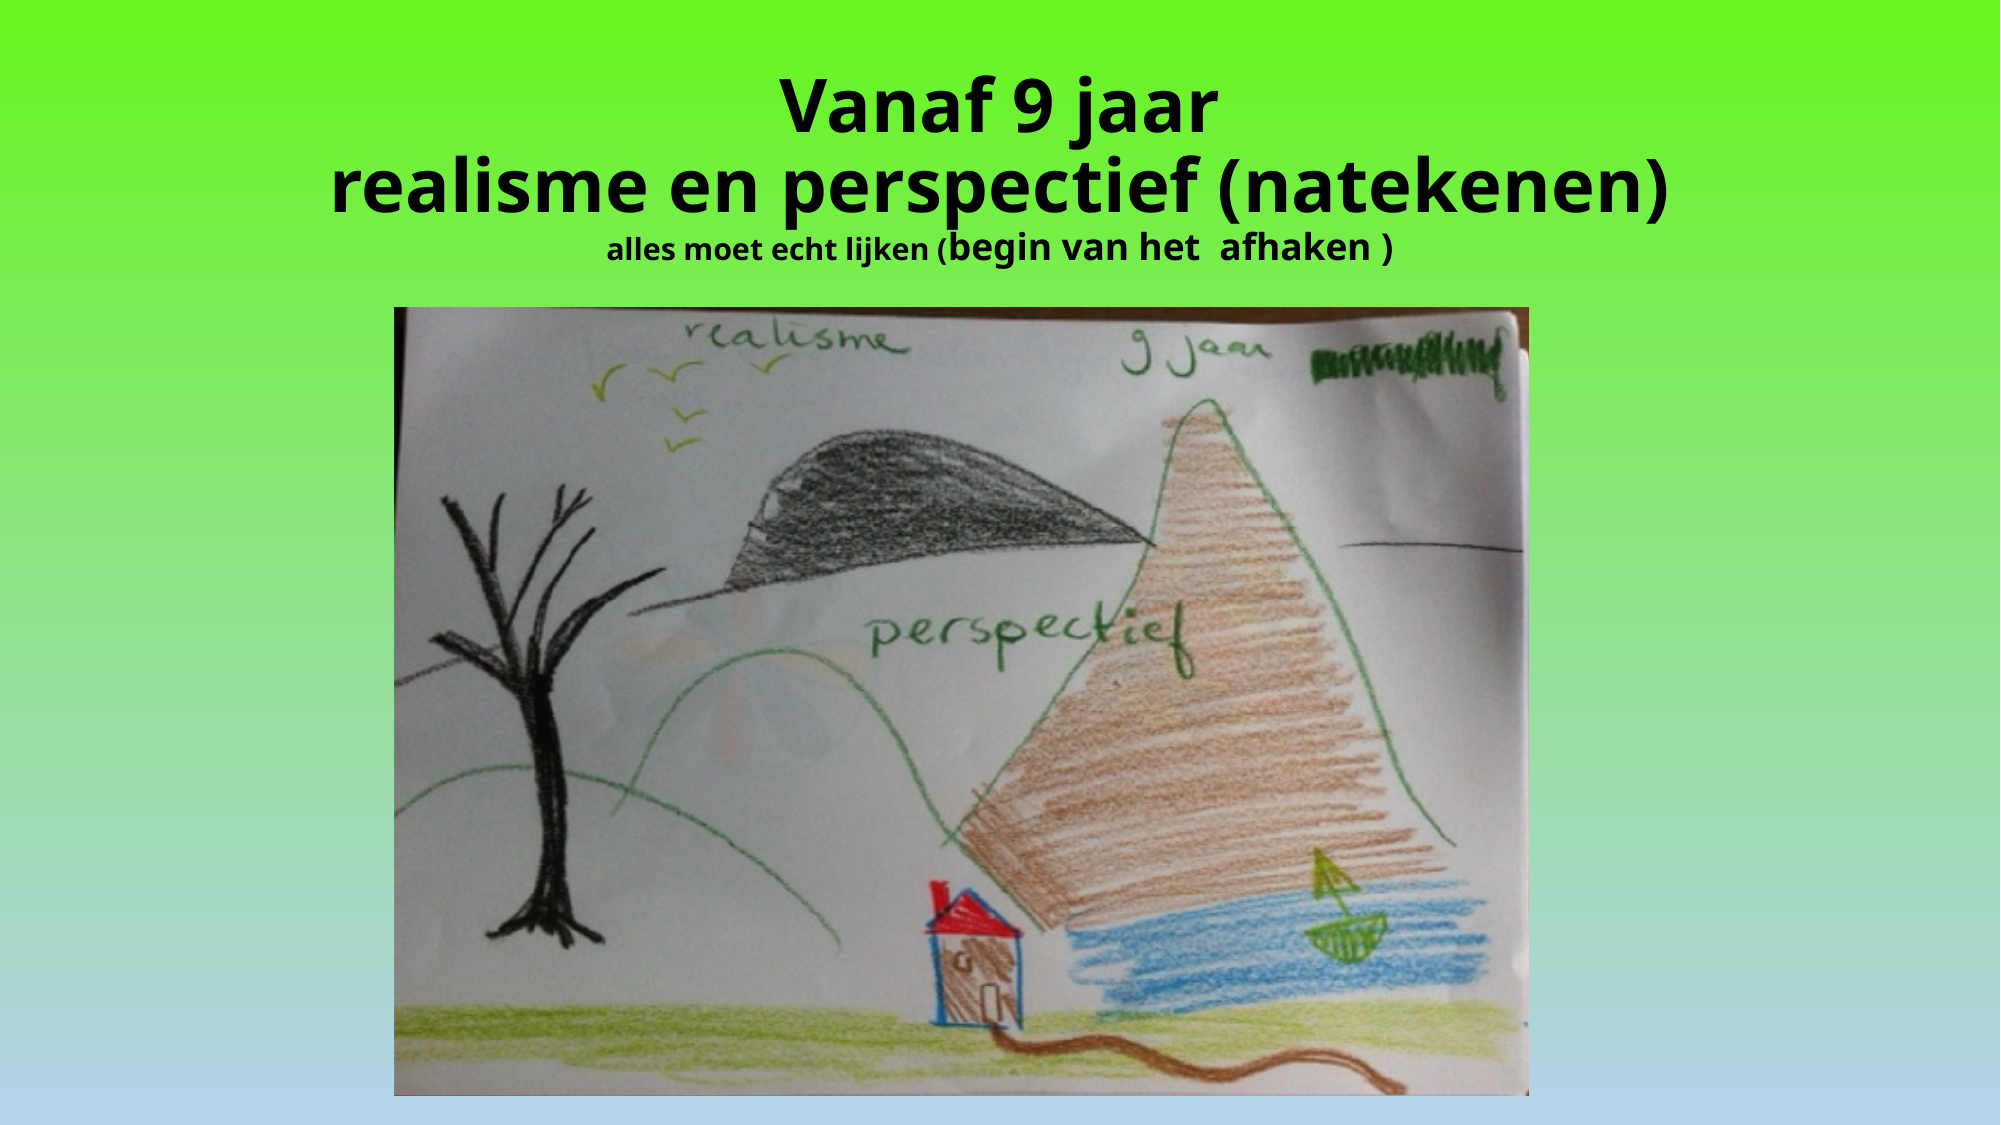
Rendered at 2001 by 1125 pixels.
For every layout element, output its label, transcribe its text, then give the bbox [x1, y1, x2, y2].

title Vanaf 9 jaar realisme en perspectief (natekenen) alles moet echt lijken (begin van het afhaken ) [137, 59, 1863, 278]
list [393, 306, 1529, 1096]
